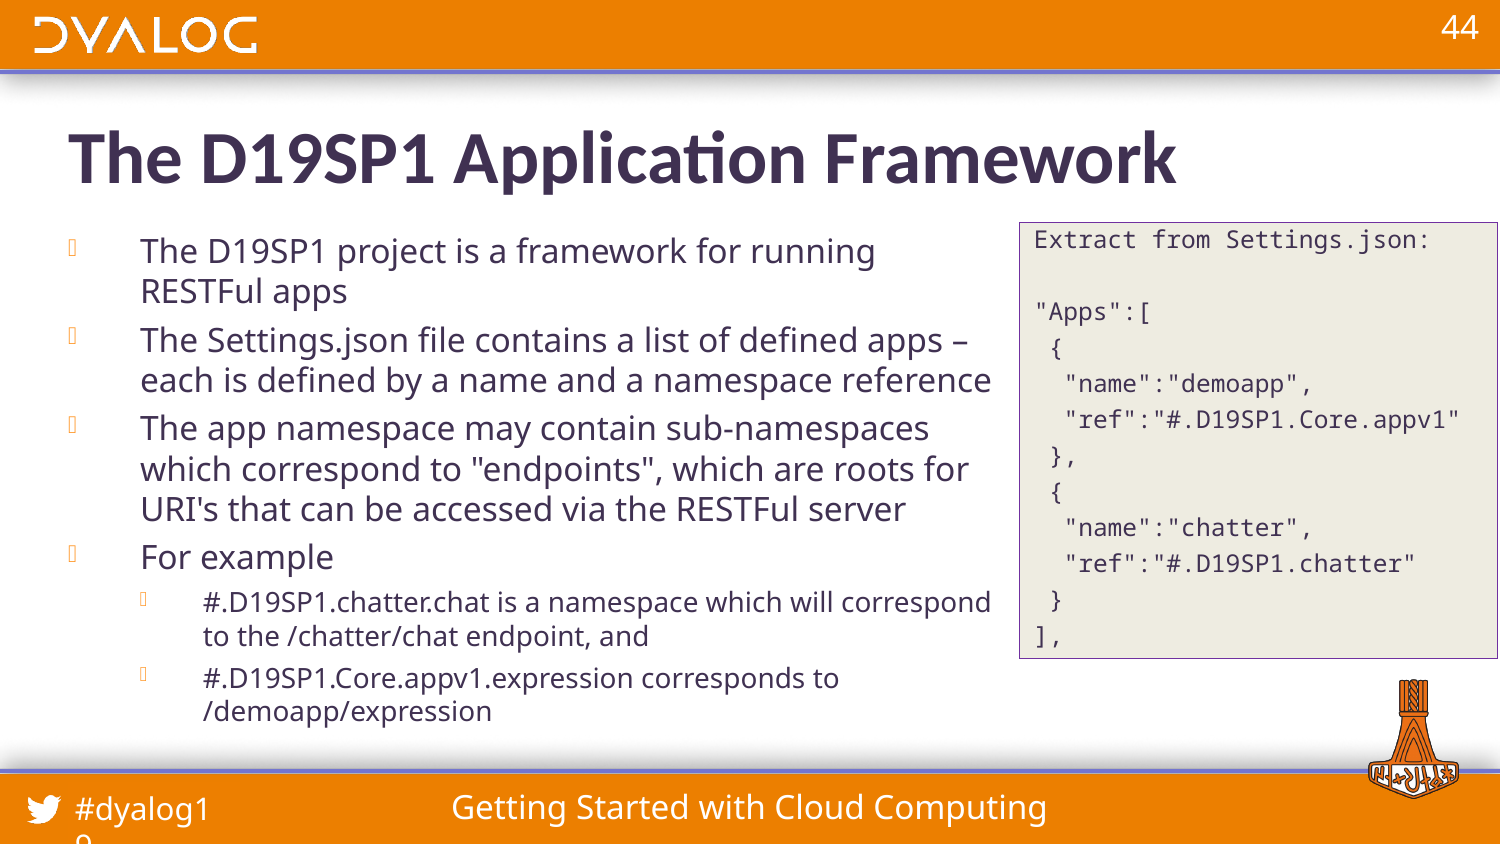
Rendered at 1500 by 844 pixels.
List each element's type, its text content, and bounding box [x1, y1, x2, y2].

list Extract from Settings.json: "Apps":[ { "name":"demoapp", "ref":"#.D19SP1.Core.appv1" }, { "name":"chatter", "ref":"#.D19SP1.chatter" } ], [1019, 222, 1498, 659]
picture [0, 0, 1500, 108]
picture [0, 679, 1500, 844]
title The D19SP1 Application Framework [53, 104, 1444, 202]
list The D19SP1 project is a framework for running RESTFul apps The Settings.json file contains a list of defined apps – each is defined by a name and a namespace reference The app namespace may contain sub-namespaces which correspond to "endpoints", which are roots for URI's that can be accessed via the RESTFul server For example #.D19SP1.chatter.chat is a namespace which will correspond to the /chatter/chat endpoint, and #.D19SP1.Core.appv1.expression corresponds to /demoapp/expression [53, 222, 1022, 740]
